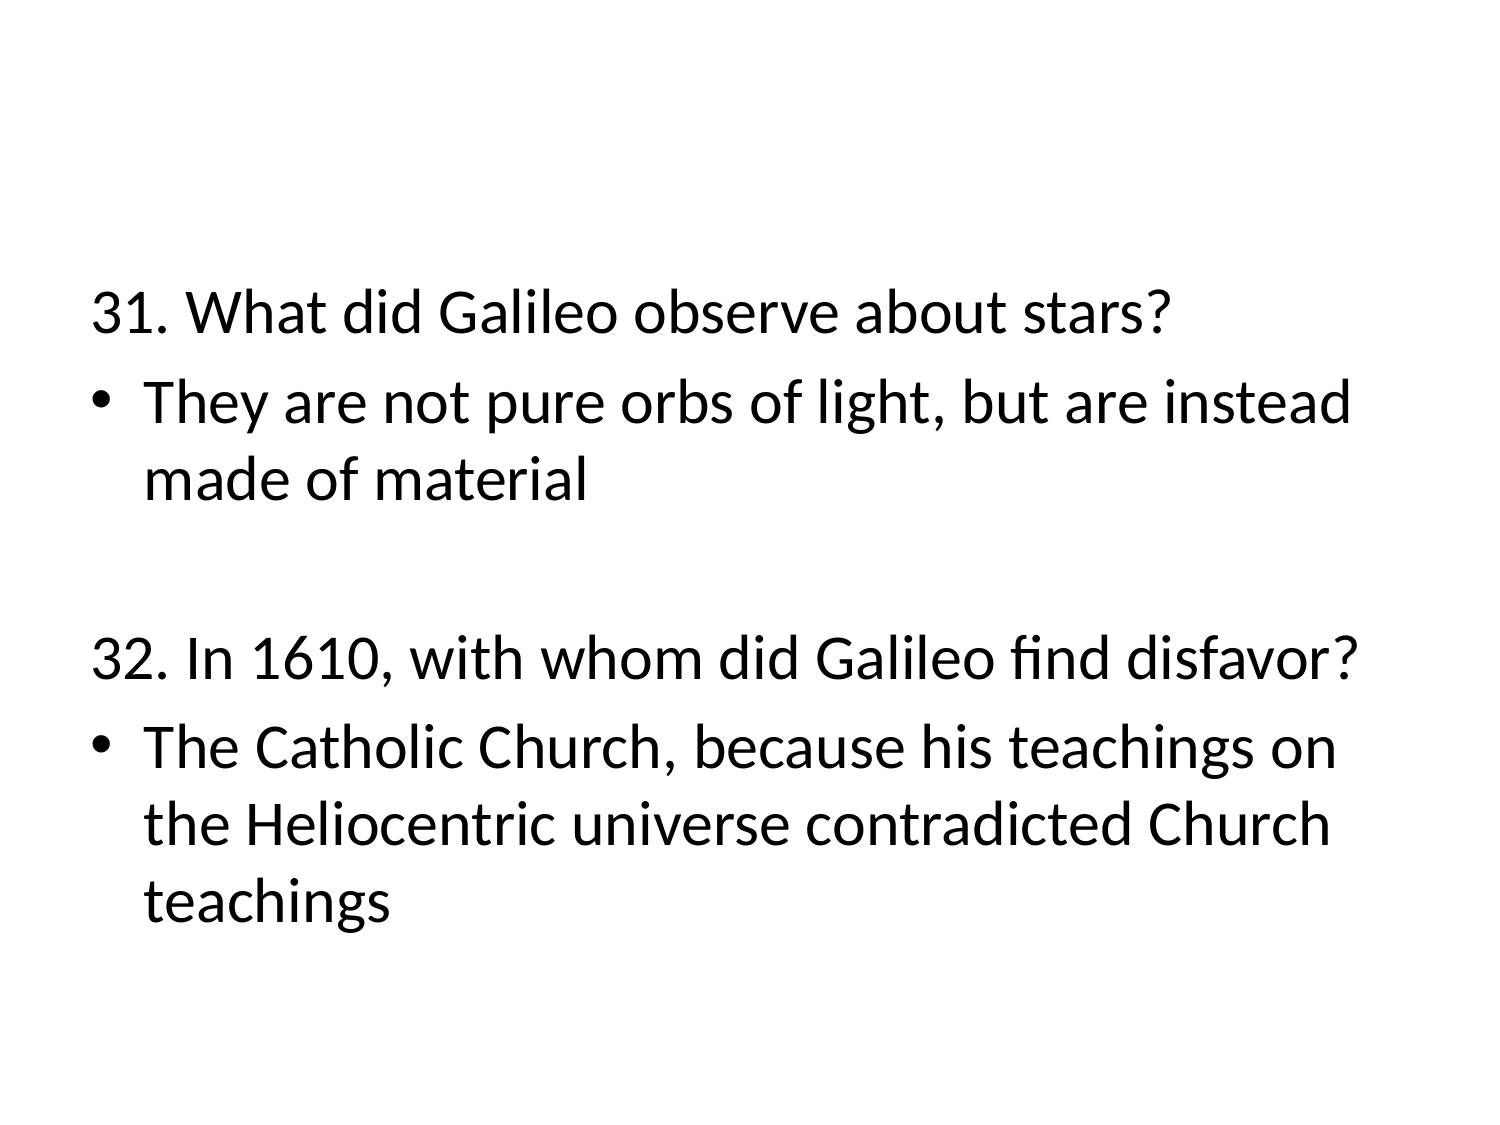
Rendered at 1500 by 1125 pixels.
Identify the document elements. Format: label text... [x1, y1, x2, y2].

list 31. What did Galileo observe about stars? They are not pure orbs of light, but are instead made of material 32. In 1610, with whom did Galileo find disfavor? The Catholic Church, because his teachings on the Heliocentric universe contradicted Church teachings [75, 262, 1425, 1005]
